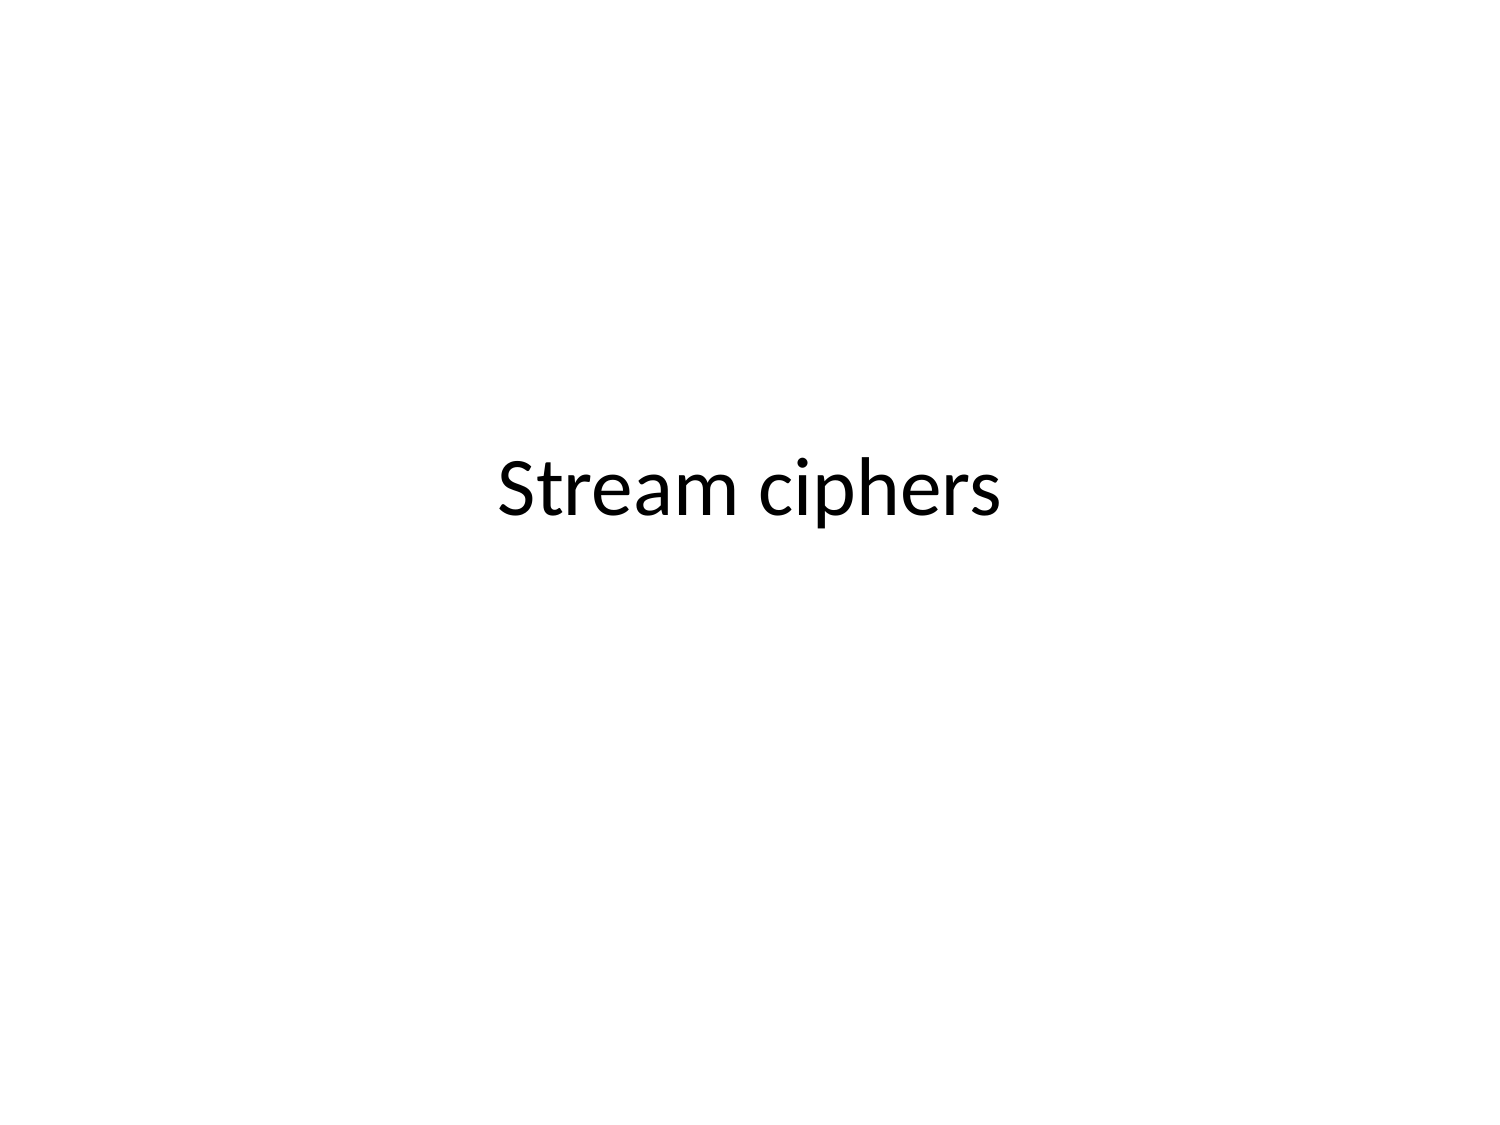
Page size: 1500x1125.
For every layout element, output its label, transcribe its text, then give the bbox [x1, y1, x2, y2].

subtitle Stream ciphers [225, 425, 1275, 713]
